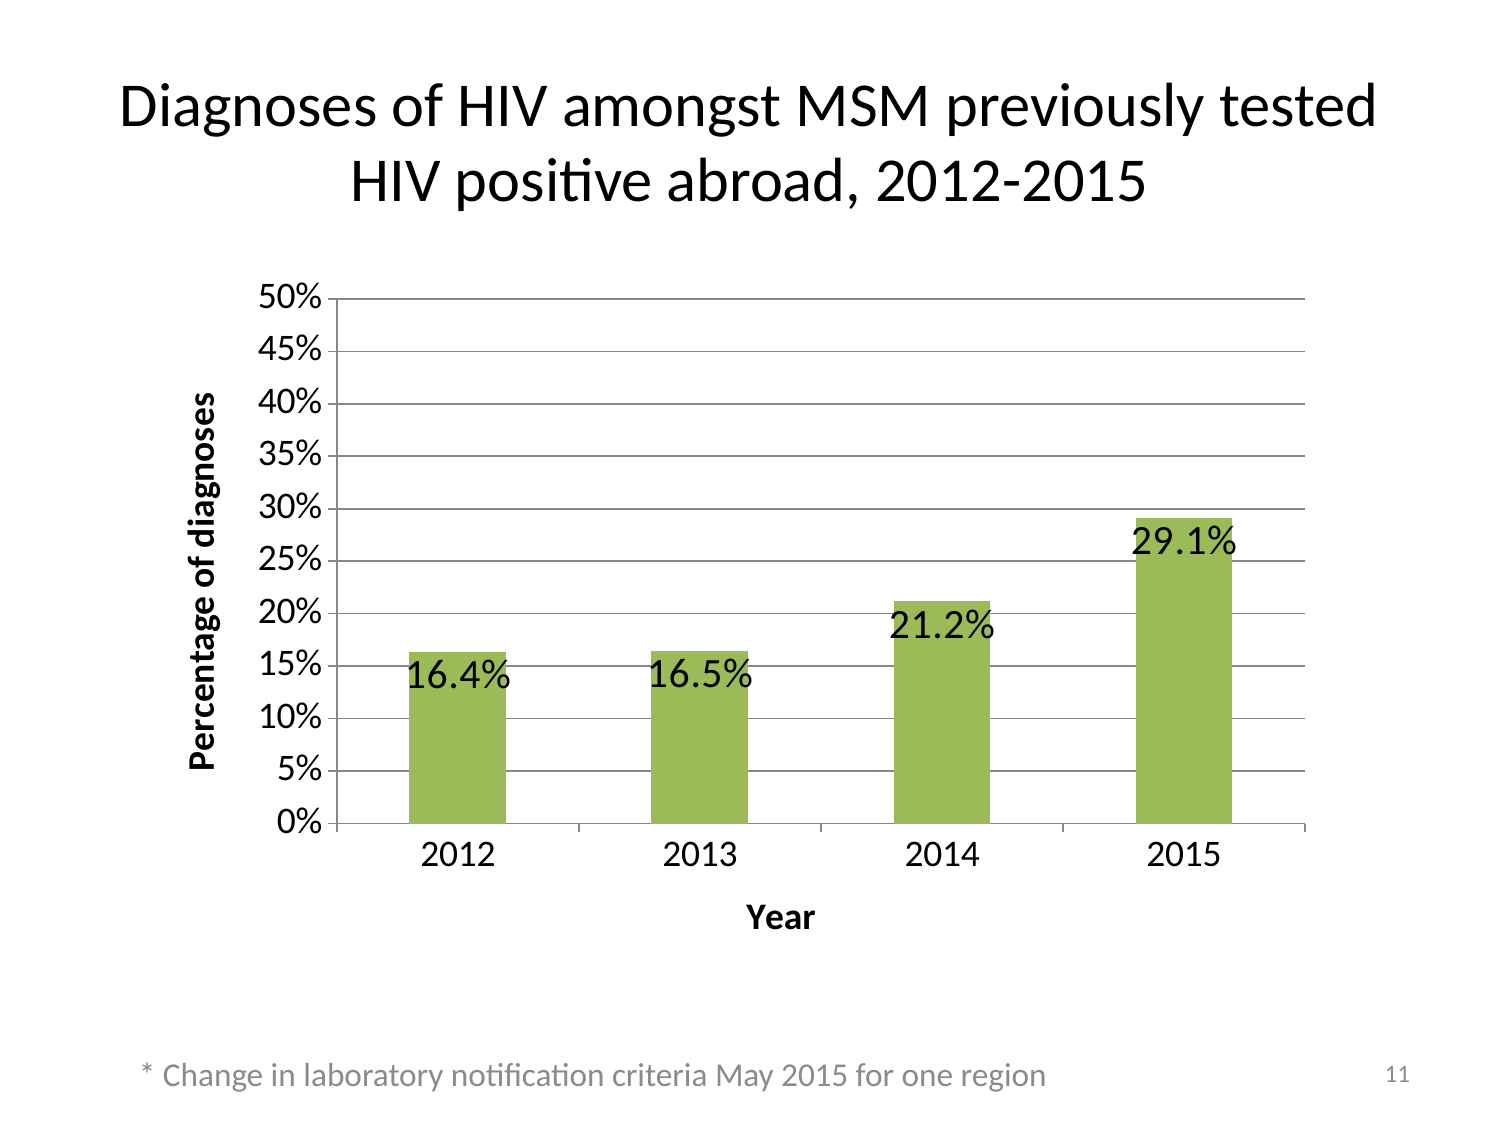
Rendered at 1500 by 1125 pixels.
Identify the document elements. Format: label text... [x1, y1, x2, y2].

slide_number 11 [1341, 1042, 1425, 1103]
chart [147, 265, 1329, 987]
title Diagnoses of HIV amongst MSM previously tested HIV positive abroad, 2012-2015 [75, 45, 1425, 233]
footer * Change in laboratory notification criteria May 2015 for one region [123, 1042, 1341, 1103]
